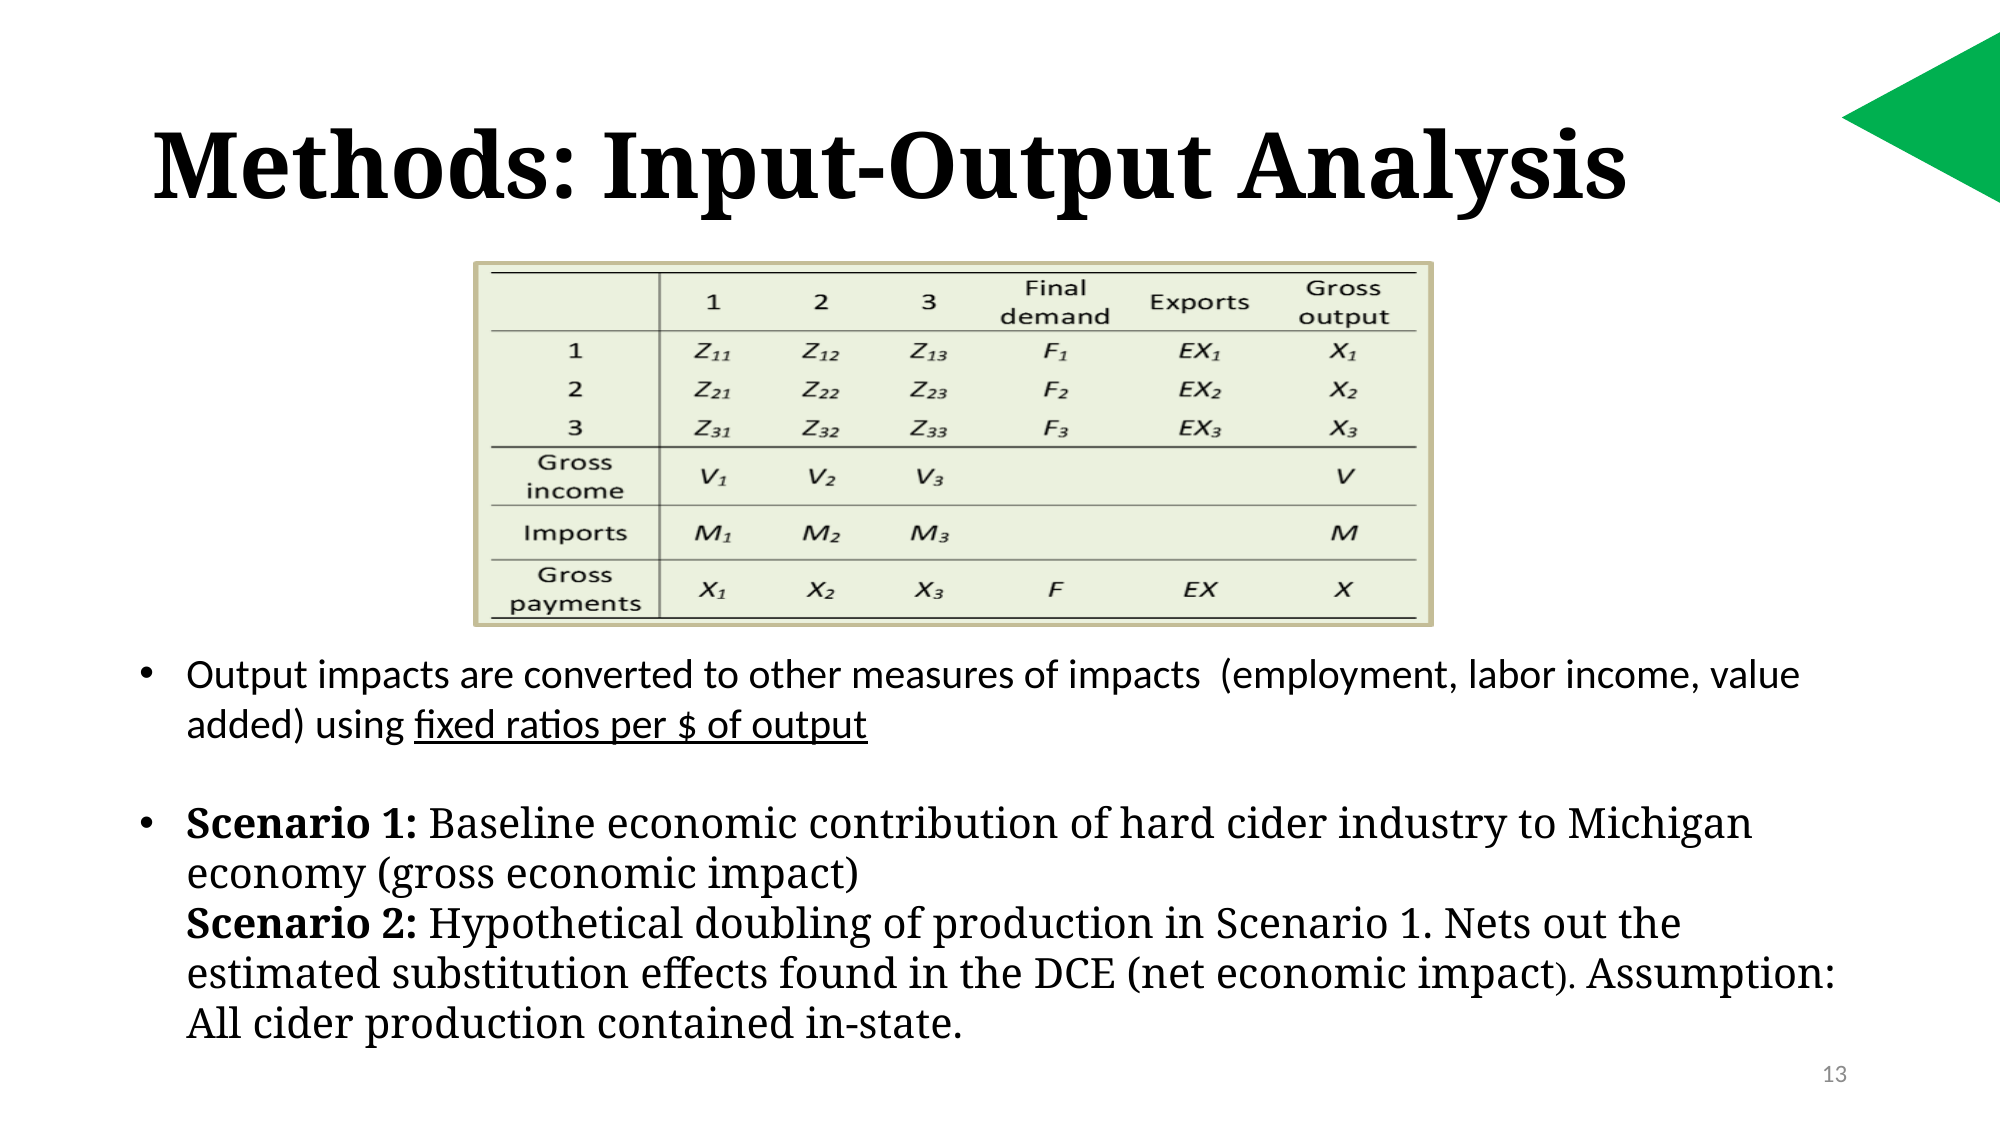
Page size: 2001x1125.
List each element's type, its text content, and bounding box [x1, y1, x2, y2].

title Methods: Input-Output Analysis [137, 59, 1863, 278]
picture [473, 261, 1434, 630]
text_box [1841, 32, 2000, 203]
slide_number 13 [1412, 1042, 1863, 1103]
text_box Output impacts are converted to other measures of impacts (employment, labor income, value added) using fixed ratios per $ of output Scenario 1: Baseline economic contribution of hard cider industry to Michigan economy (gross economic impact) Scenario 2: Hypothetical doubling of production in Scenario 1. Nets out the estimated substitution effects found in the DCE (net economic impact). Assumption: All cider production contained in-state. [124, 294, 1876, 1105]
